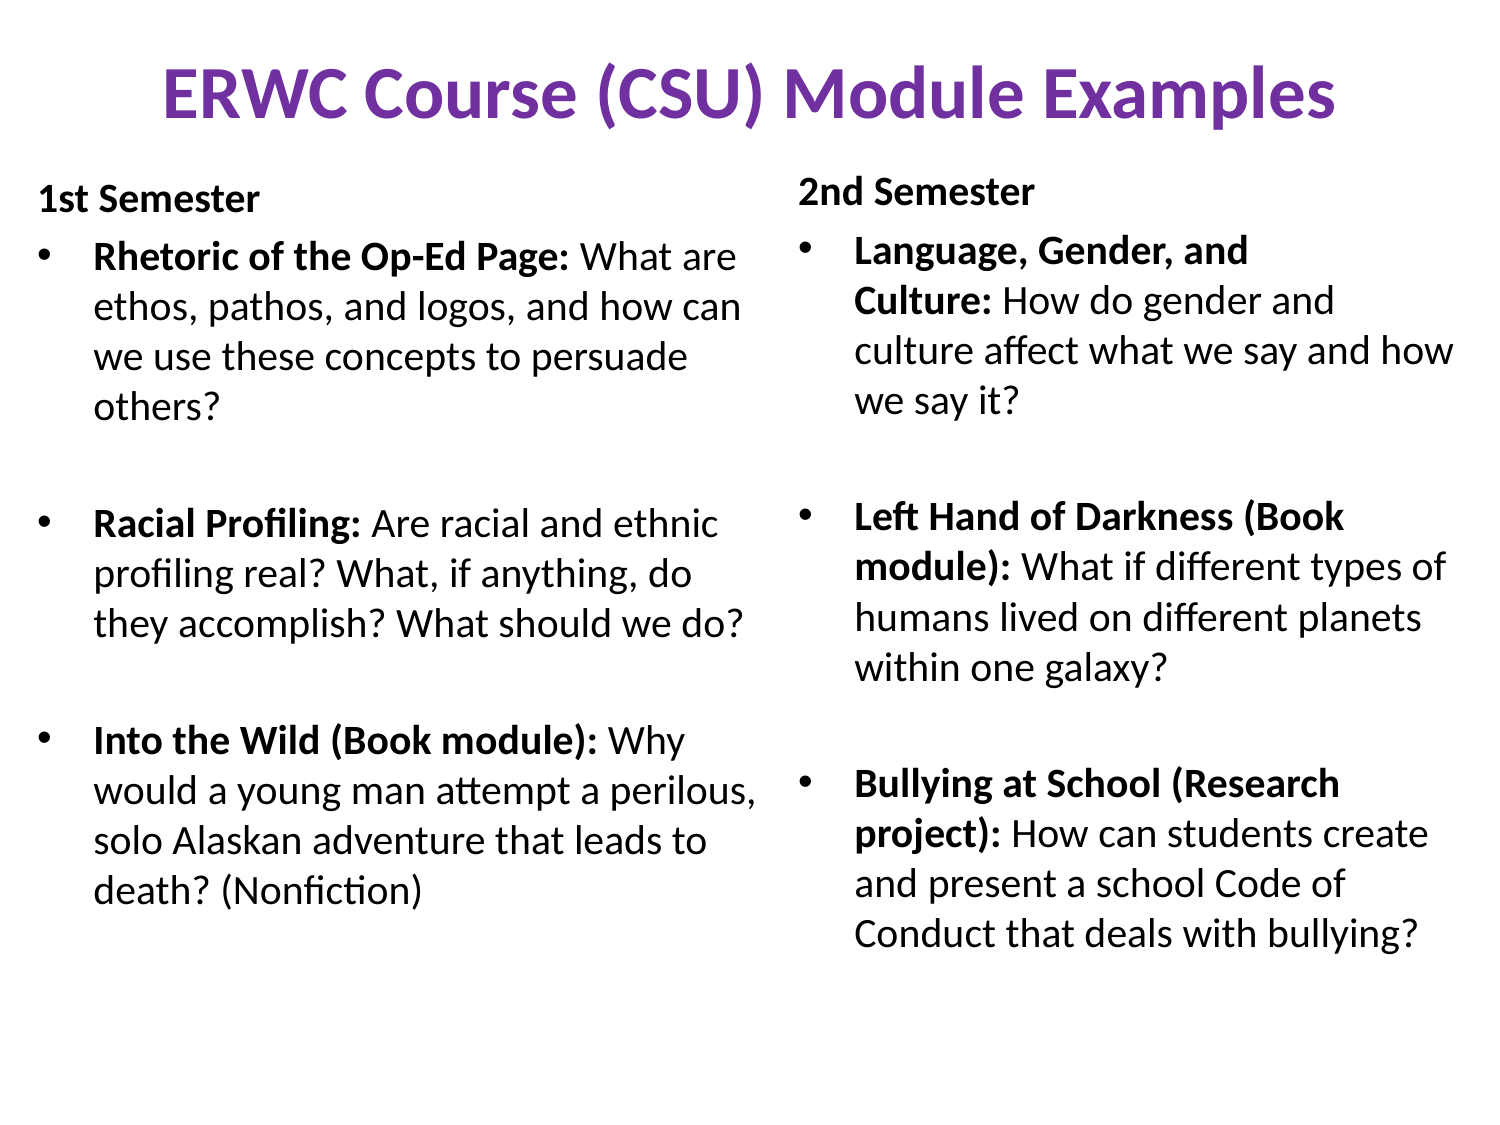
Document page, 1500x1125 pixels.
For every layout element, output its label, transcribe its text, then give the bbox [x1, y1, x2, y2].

title ERWC Course (CSU) Module Examples [75, 26, 1425, 151]
list 2nd Semester Language, Gender, and Culture: How do gender and culture affect what we say and how we say it? Left Hand of Darkness (Book module): What if different types of humans lived on different planets within one galaxy? Bullying at School (Research project): How can students create and present a school Code of Conduct that deals with bullying? [783, 156, 1476, 1068]
list 1st Semester Rhetoric of the Op-Ed Page: What are ethos, pathos, and logos, and how can we use these concepts to persuade others? Racial Profiling: Are racial and ethnic profiling real? What, if anything, do they accomplish? What should we do? Into the Wild (Book module): Why would a young man attempt a perilous, solo Alaskan adventure that leads to death? (Nonfiction) [22, 163, 783, 1046]
